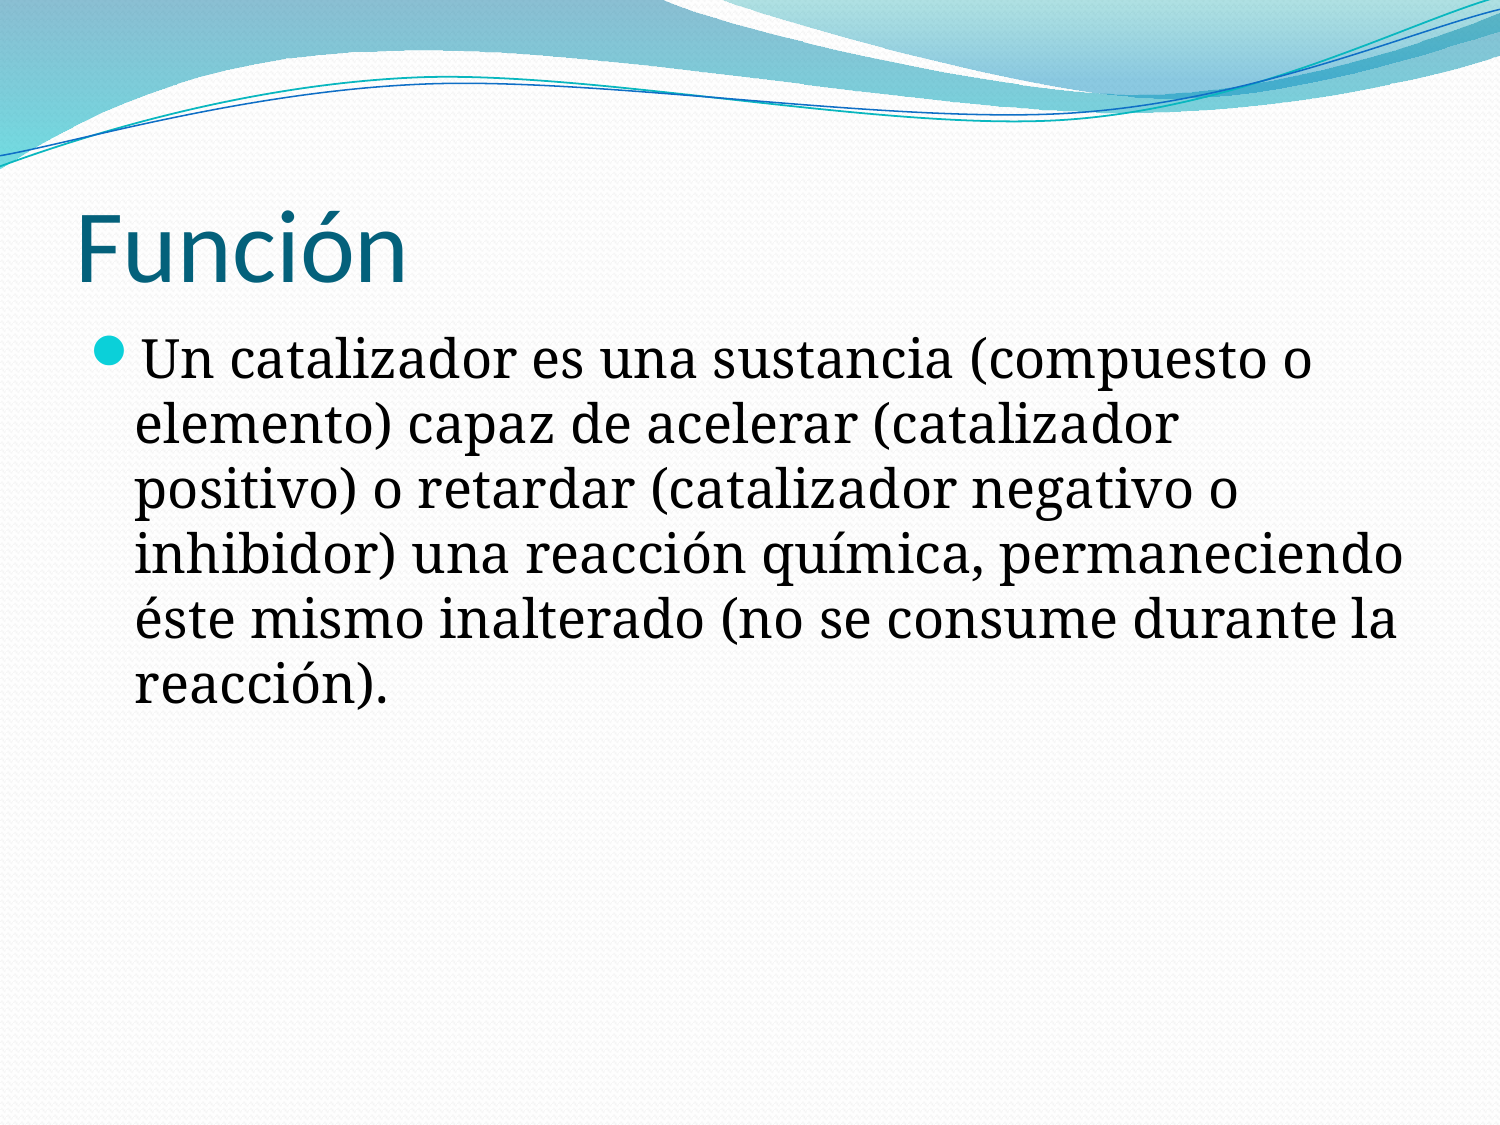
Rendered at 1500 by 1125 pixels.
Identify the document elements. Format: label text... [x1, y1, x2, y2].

list Un catalizador es una sustancia (compuesto o elemento) capaz de acelerar (catalizador positivo) o retardar (catalizador negativo o inhibidor) una reacción química, permaneciendo éste mismo inalterado (no se consume durante la reacción). [75, 317, 1425, 1038]
title Función [75, 115, 1425, 303]
